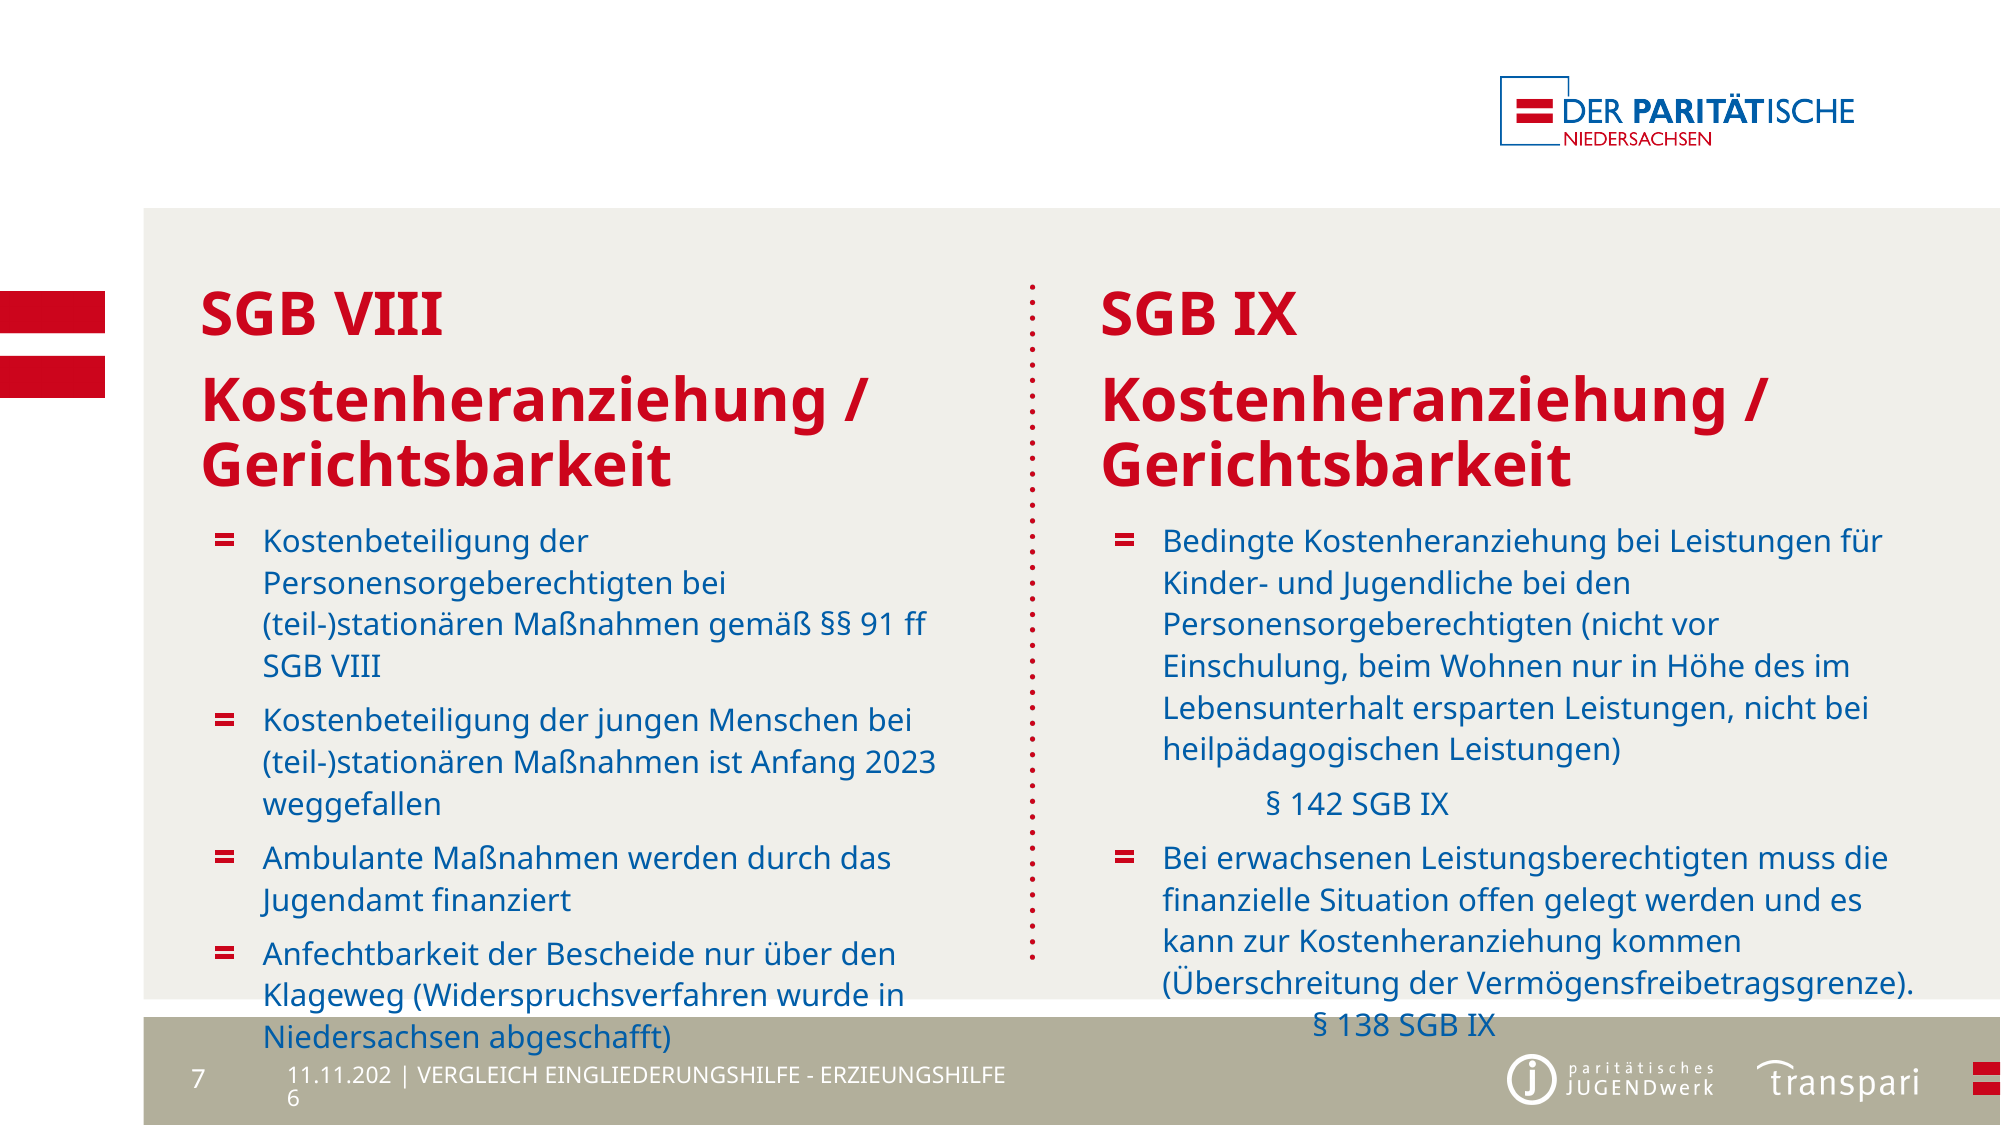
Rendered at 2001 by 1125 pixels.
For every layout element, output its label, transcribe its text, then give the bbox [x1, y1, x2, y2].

picture [1973, 1062, 2001, 1095]
slide_number 7 [190, 1058, 264, 1094]
picture [1507, 1054, 1713, 1105]
picture [1006, 207, 1058, 1037]
picture [215, 946, 231, 959]
text_box SGB VIII Kostenheranziehung / Gerichtsbarkeit [200, 283, 970, 332]
text_box SGB IX Kostenheranziehung / Gerichtsbarkeit [1100, 283, 1852, 332]
list Kostenbeteiligung der Personensorgeberechtigten bei (teil-)stationären Maßnahmen gemäß §§ 91 ff SGB VIII Kostenbeteiligung der jungen Menschen bei (teil-)stationären Maßnahmen ist Anfang 2023 weggefallen Ambulante Maßnahmen werden durch das Jugendamt finanziert Anfechtbarkeit der Bescheide nur über den Klageweg (Widerspruchsverfahren wurde in Niedersachsen abgeschafft) [192, 462, 977, 989]
footer | vergleich eingliederungshilfe - erzieungshilfe [398, 1058, 1486, 1094]
picture [215, 850, 231, 863]
list Bedingte Kostenheranziehung bei Leistungen für Kinder- und Jugendliche bei den Personensorgeberechtigten (nicht vor Einschulung, beim Wohnen nur in Höhe des im Lebensunterhalt ersparten Leistungen, nicht bei heilpädagogischen Leistungen) § 142 SGB IX Bei erwachsenen Leistungsberechtigten muss die finanzielle Situation offen gelegt werden und es kann zur Kostenheranziehung kommen (Überschreitung der Vermögensfreibetragsgrenze). § 138 SGB IX [1091, 462, 1916, 989]
picture [215, 533, 231, 546]
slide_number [286, 1058, 399, 1095]
picture [1115, 533, 1130, 546]
picture [1500, 76, 1854, 152]
picture [0, 291, 105, 398]
picture [1115, 850, 1130, 863]
picture [1757, 1060, 1918, 1102]
picture [215, 713, 231, 726]
